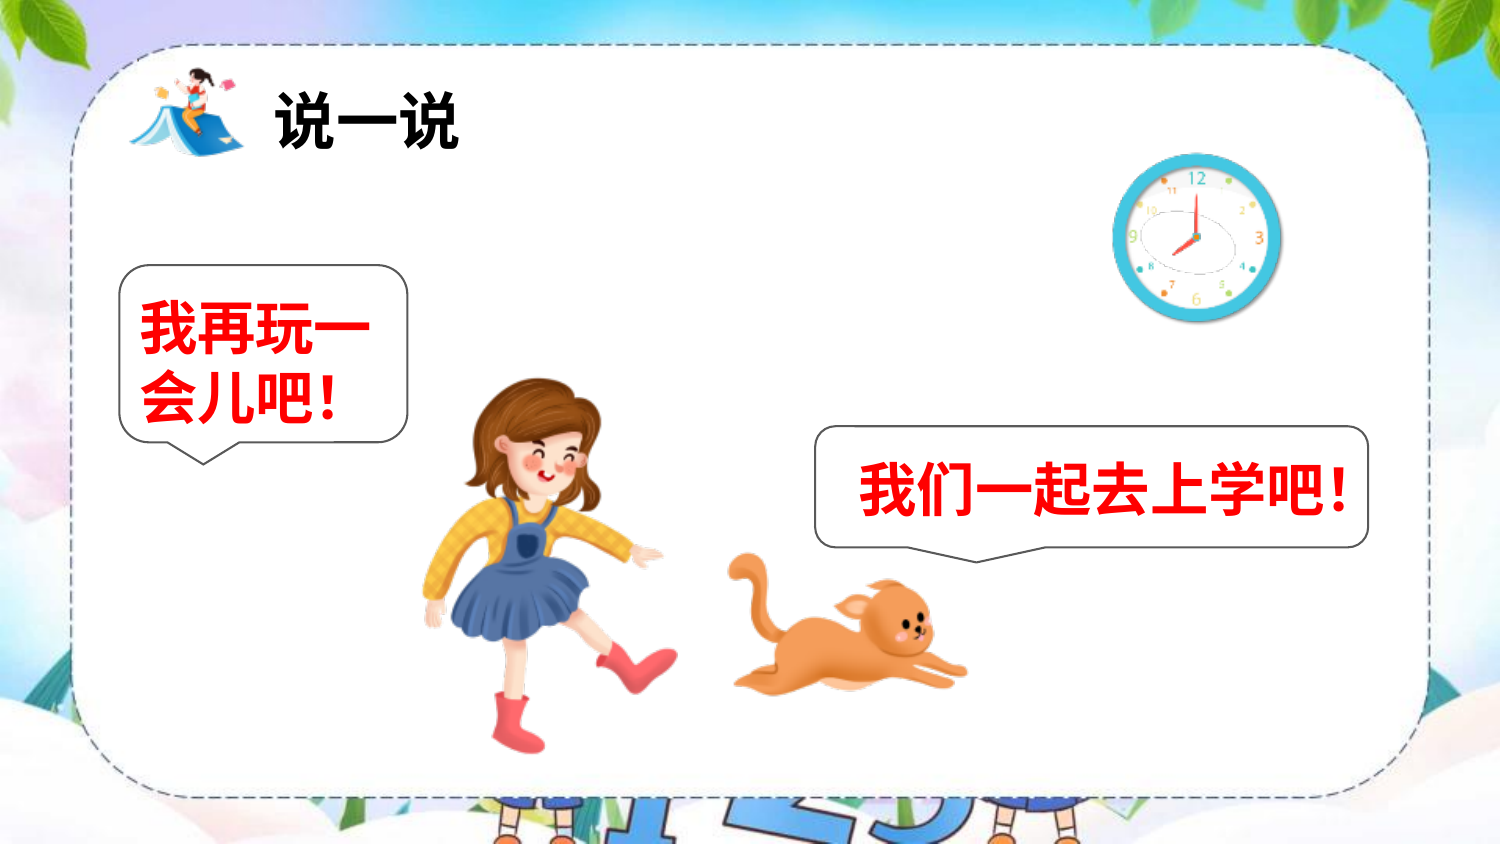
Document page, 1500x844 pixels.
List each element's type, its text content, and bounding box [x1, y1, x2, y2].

text_box 我们一起去上学吧！ [1019, 446, 1369, 542]
text_box [1019, 425, 1370, 529]
text_box [1019, 542, 1364, 555]
text_box 说一说 [259, 74, 491, 165]
text_box [118, 264, 409, 431]
picture [0, 0, 1500, 844]
text_box 我再玩一会儿吧！ [124, 283, 402, 439]
text_box [133, 439, 373, 466]
